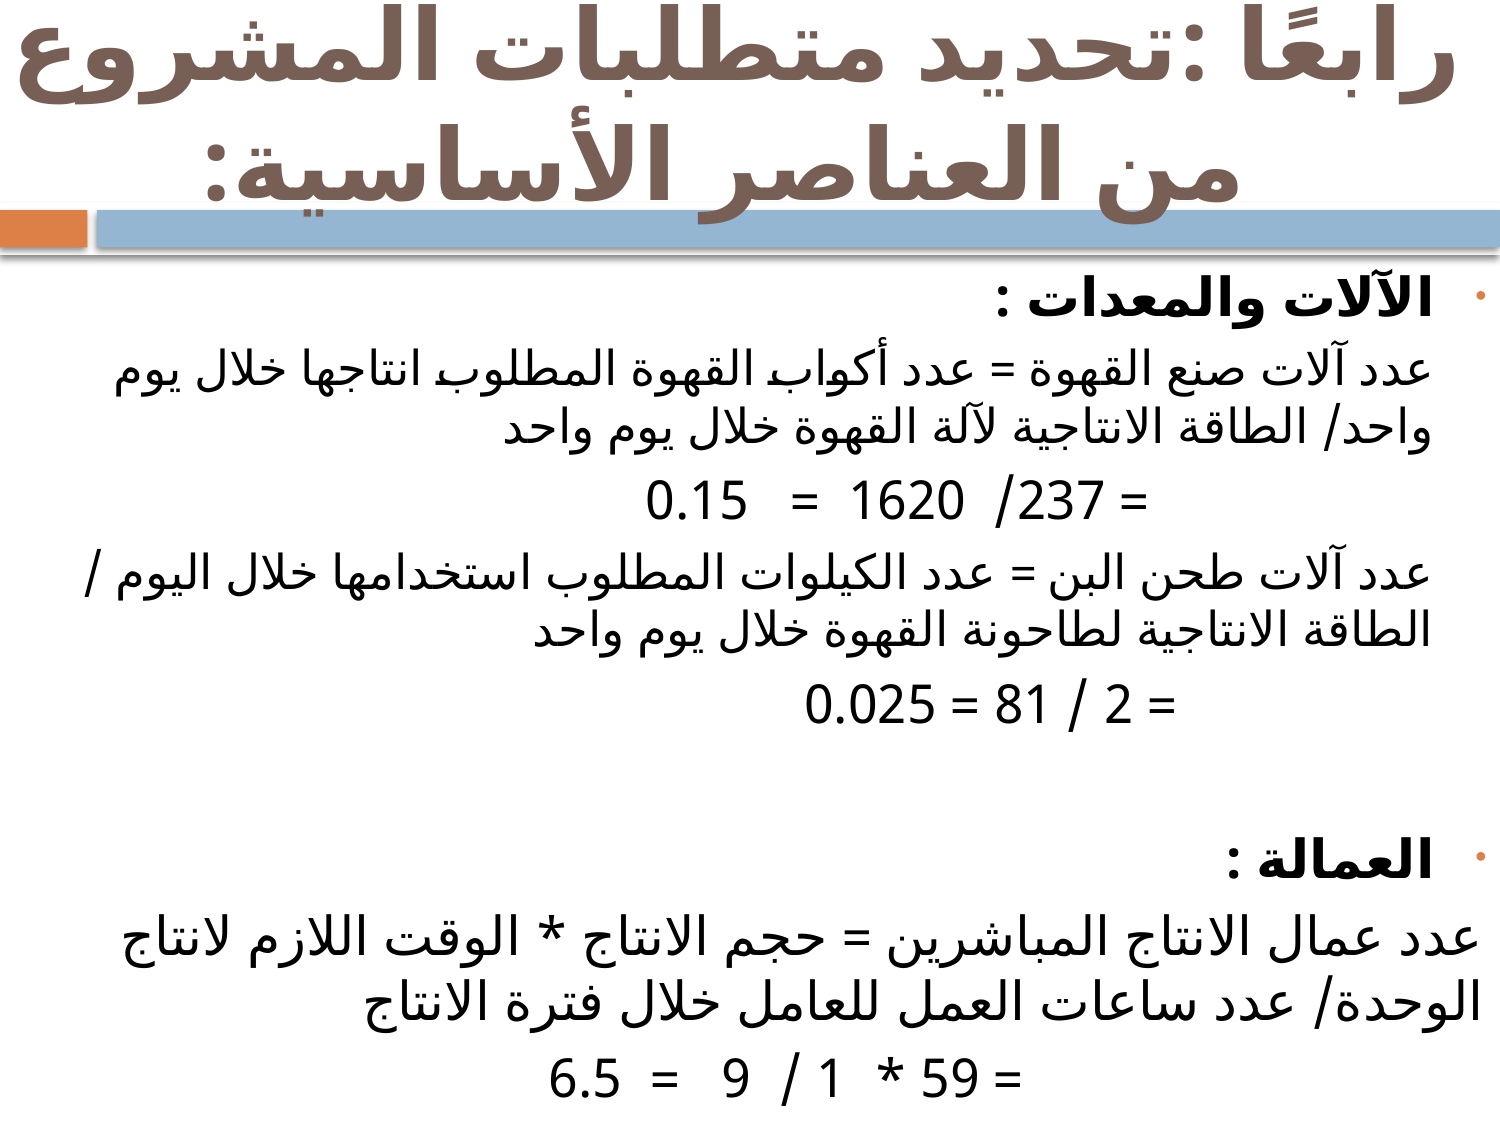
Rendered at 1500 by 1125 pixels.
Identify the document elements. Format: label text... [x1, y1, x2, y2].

title رابعًا :تحديد متطلبات المشروع من العناصر الأساسية: [0, 0, 1500, 200]
list الآلات والمعدات : عدد آلات صنع القهوة = عدد أكواب القهوة المطلوب انتاجها خلال يوم واحد/ الطاقة الانتاجية لآلة القهوة خلال يوم واحد = 237/ 1620 = 0.15 عدد آلات طحن البن = عدد الكيلوات المطلوب استخدامها خلال اليوم / الطاقة الانتاجية لطاحونة القهوة خلال يوم واحد = 2 / 81 = 0.025 العمالة : عدد عمال الانتاج المباشرين = حجم الانتاج * الوقت اللازم لانتاج الوحدة/ عدد ساعات العمل للعامل خلال فترة الانتاج = 59 * 1 / 9 = 6.5 [0, 255, 1500, 1125]
